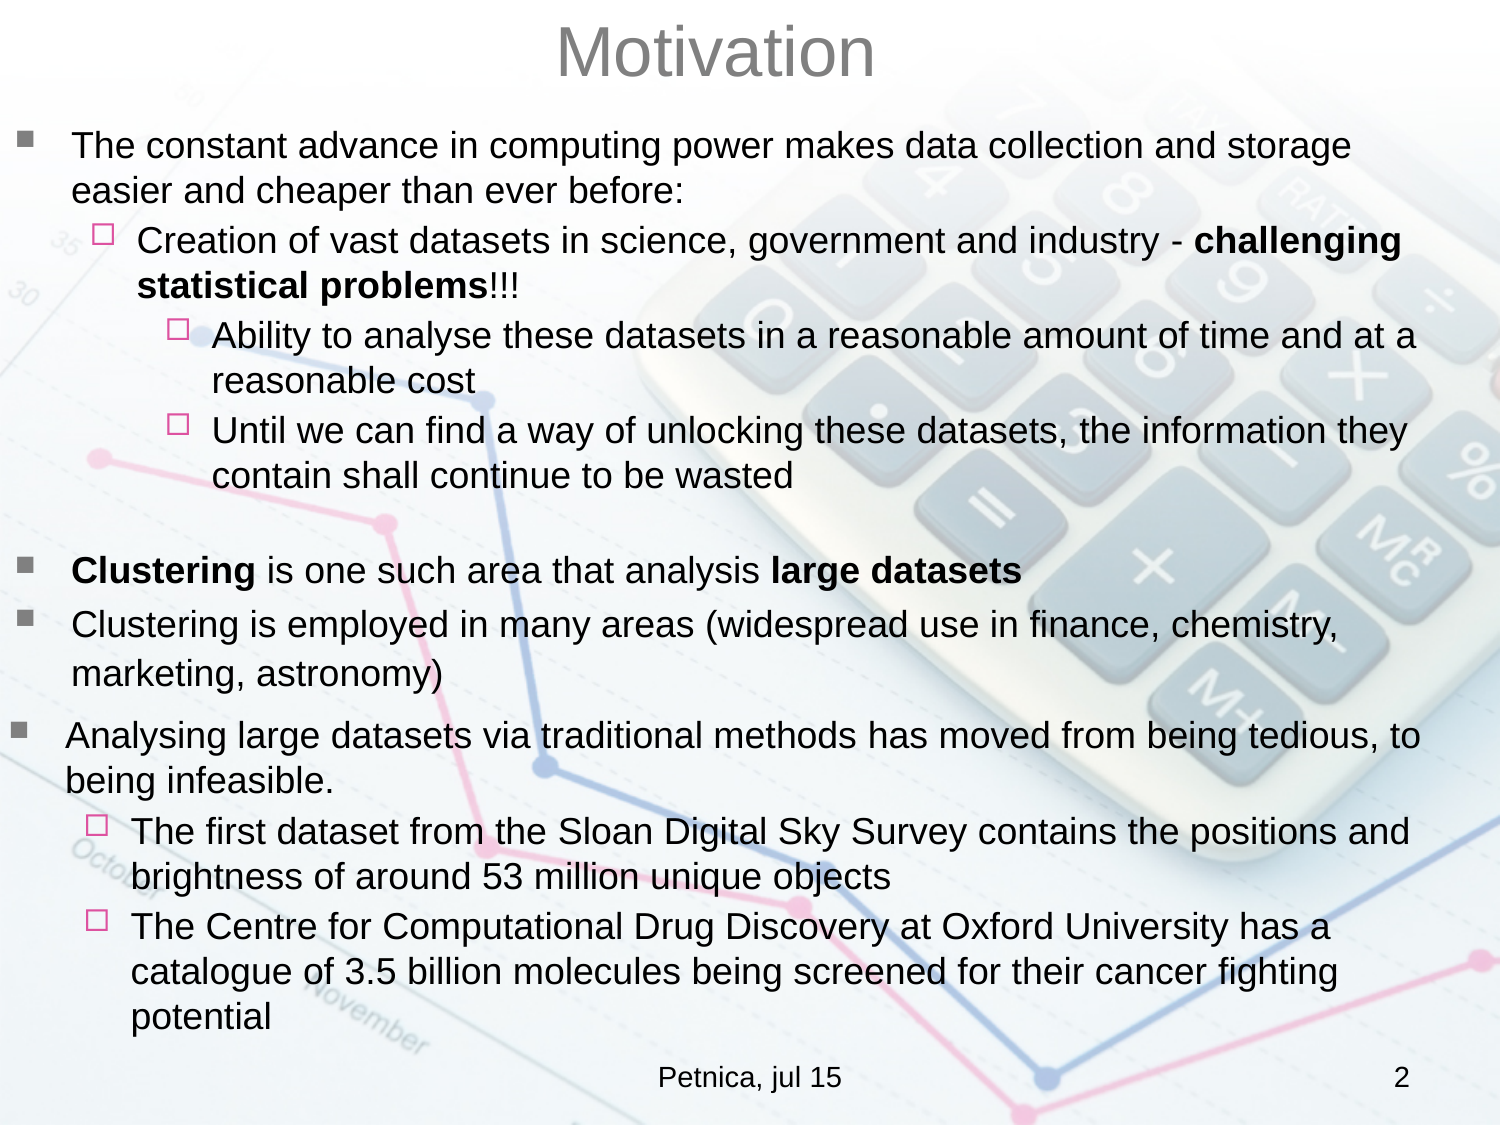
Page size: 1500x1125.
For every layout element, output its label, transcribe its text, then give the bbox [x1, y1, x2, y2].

title Motivation [41, 7, 1392, 91]
footer Petnica, jul 15 [454, 1051, 1046, 1103]
text_box Analysing large datasets via traditional methods has moved from being tedious, to being infeasible. The first dataset from the Sloan Digital Sky Survey contains the positions and brightness of around 53 million unique objects The Centre for Computational Drug Discovery at Oxford University has a catalogue of 3.5 billion molecules being screened for their cancer fighting potential [0, 704, 1441, 835]
picture [0, 0, 1500, 1125]
text_box The constant advance in computing power makes data collection and storage easier and cheaper than ever before: Creation of vast datasets in science, government and industry - challenging statistical problems!!! Ability to analyse these datasets in a reasonable amount of time and at a reasonable cost Until we can find a way of unlocking these datasets, the information they contain shall continue to be wasted [0, 113, 1447, 244]
slide_number 2 [1074, 1051, 1426, 1103]
text_box Clustering is one such area that analysis large datasets Clustering is employed in many areas (widespread use in finance, chemistry, marketing, astronomy) [0, 538, 1447, 669]
